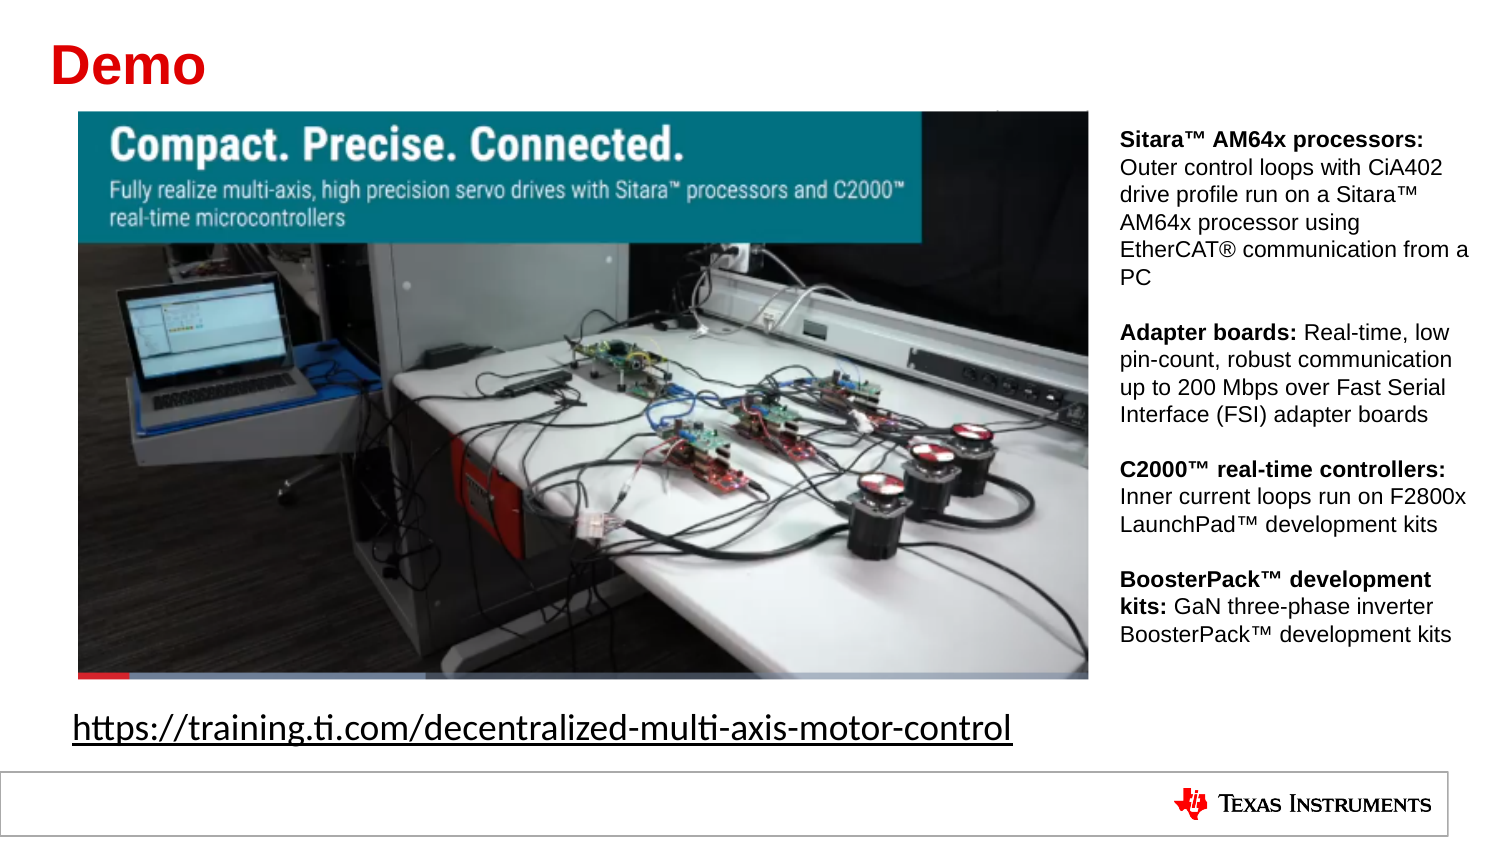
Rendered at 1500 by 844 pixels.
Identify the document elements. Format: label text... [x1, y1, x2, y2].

picture [1174, 788, 1431, 820]
text_box https://training.ti.com/decentralized-multi-axis-motor-control [57, 695, 1092, 756]
title Demo [37, 17, 1426, 119]
picture [78, 110, 1092, 683]
text_box Sitara™ AM64x processors: Outer control loops with CiA402 drive profile run on a Sitara™ AM64x processor using EtherCAT® communication from a PC Adapter boards: Real-time, low pin-count, robust communication up to 200 Mbps over Fast Serial Interface (FSI) adapter boards C2000™ real-time controllers: Inner current loops run on F2800x LaunchPad™ development kits BoosterPack™ development kits: GaN three-phase inverter BoosterPack™ development kits [1105, 117, 1490, 682]
